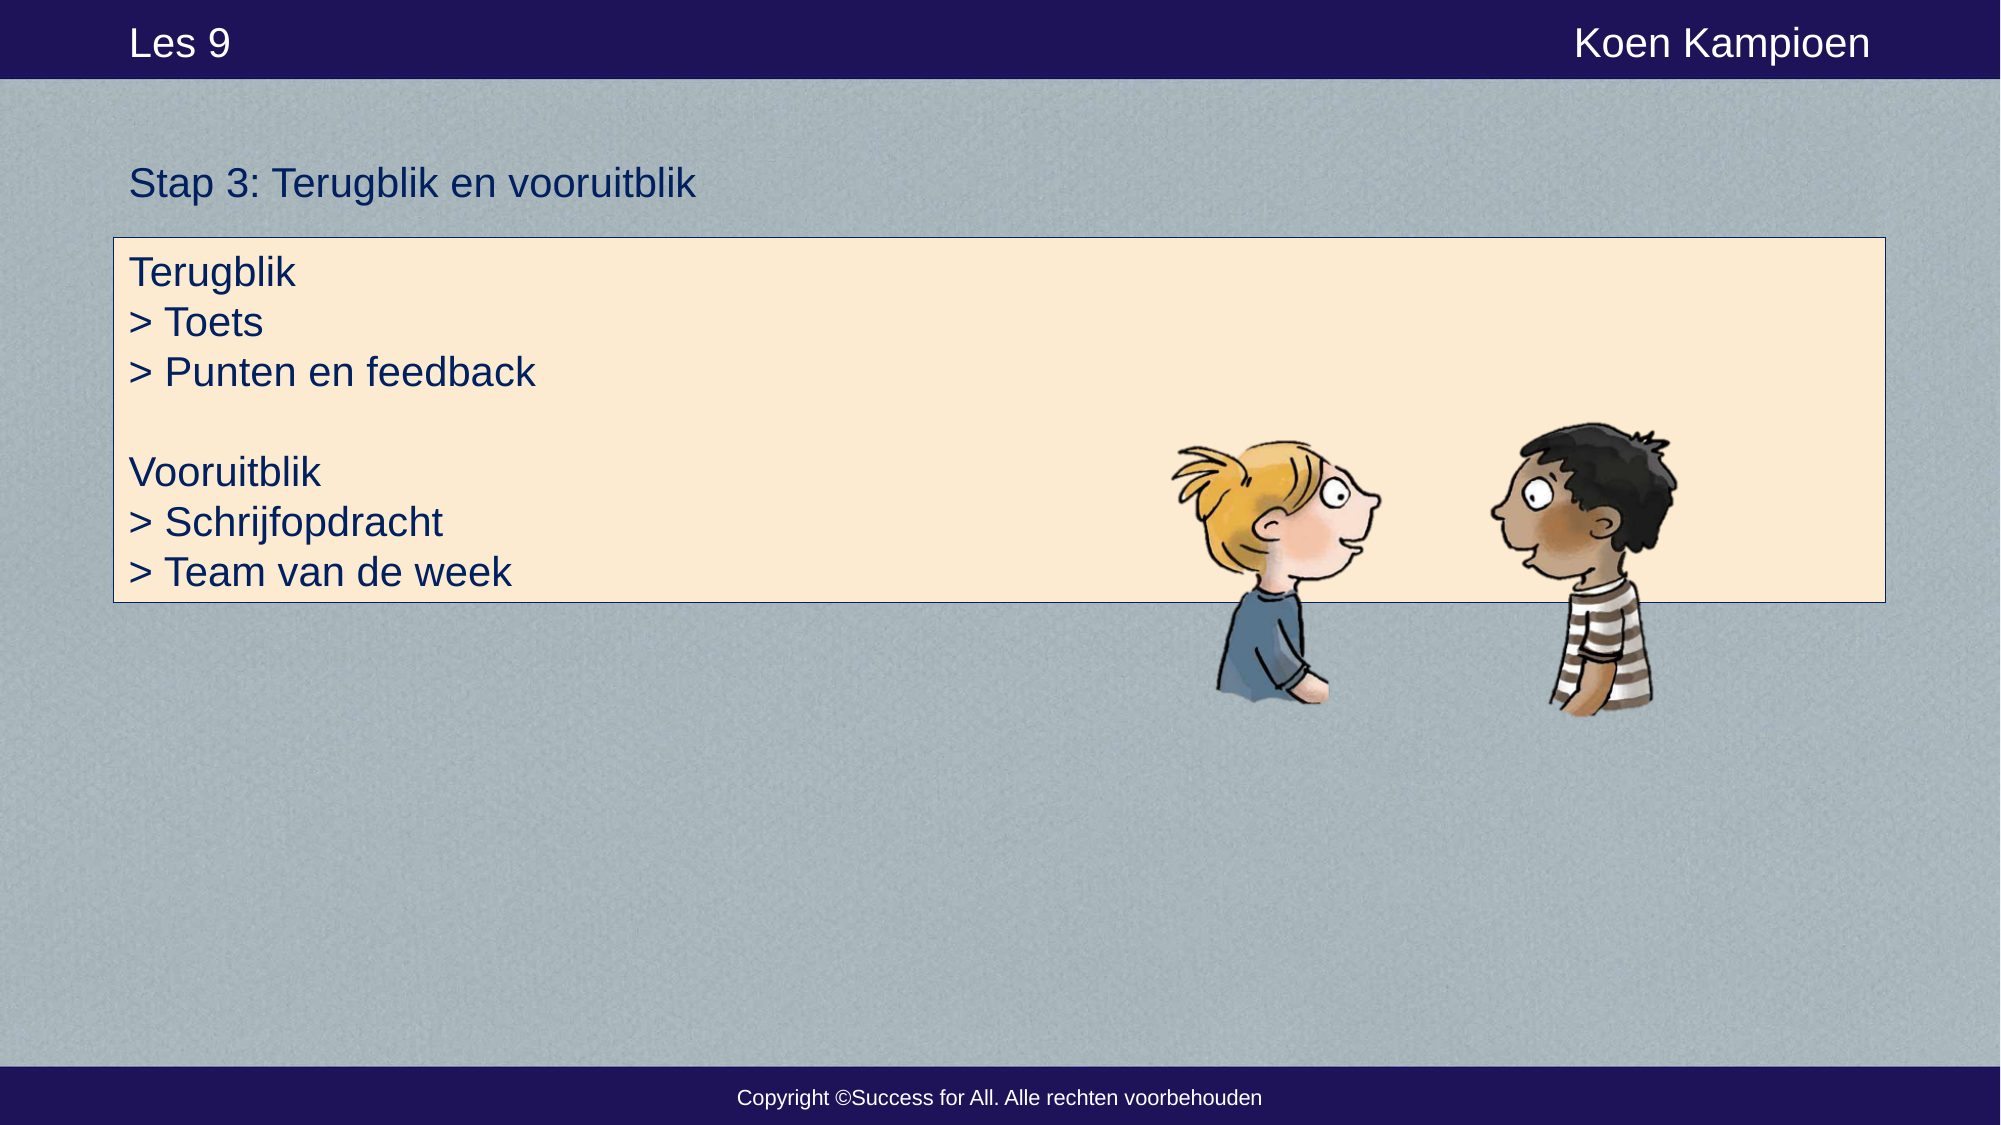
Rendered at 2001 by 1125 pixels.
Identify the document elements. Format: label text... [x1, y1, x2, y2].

picture [0, 0, 2001, 1125]
text_box Copyright ©Success for All. Alle rechten voorbehouden [0, 1076, 2000, 1125]
text_box Stap 3: Terugblik en vooruitblik [113, 148, 1635, 214]
text_box Koen Kampioen [999, 8, 1886, 73]
text_box Terugblik > Toets > Punten en feedback Vooruitblik > Schrijfopdracht > Team van de week [113, 237, 1886, 603]
text_box Les 9 [114, 8, 354, 73]
